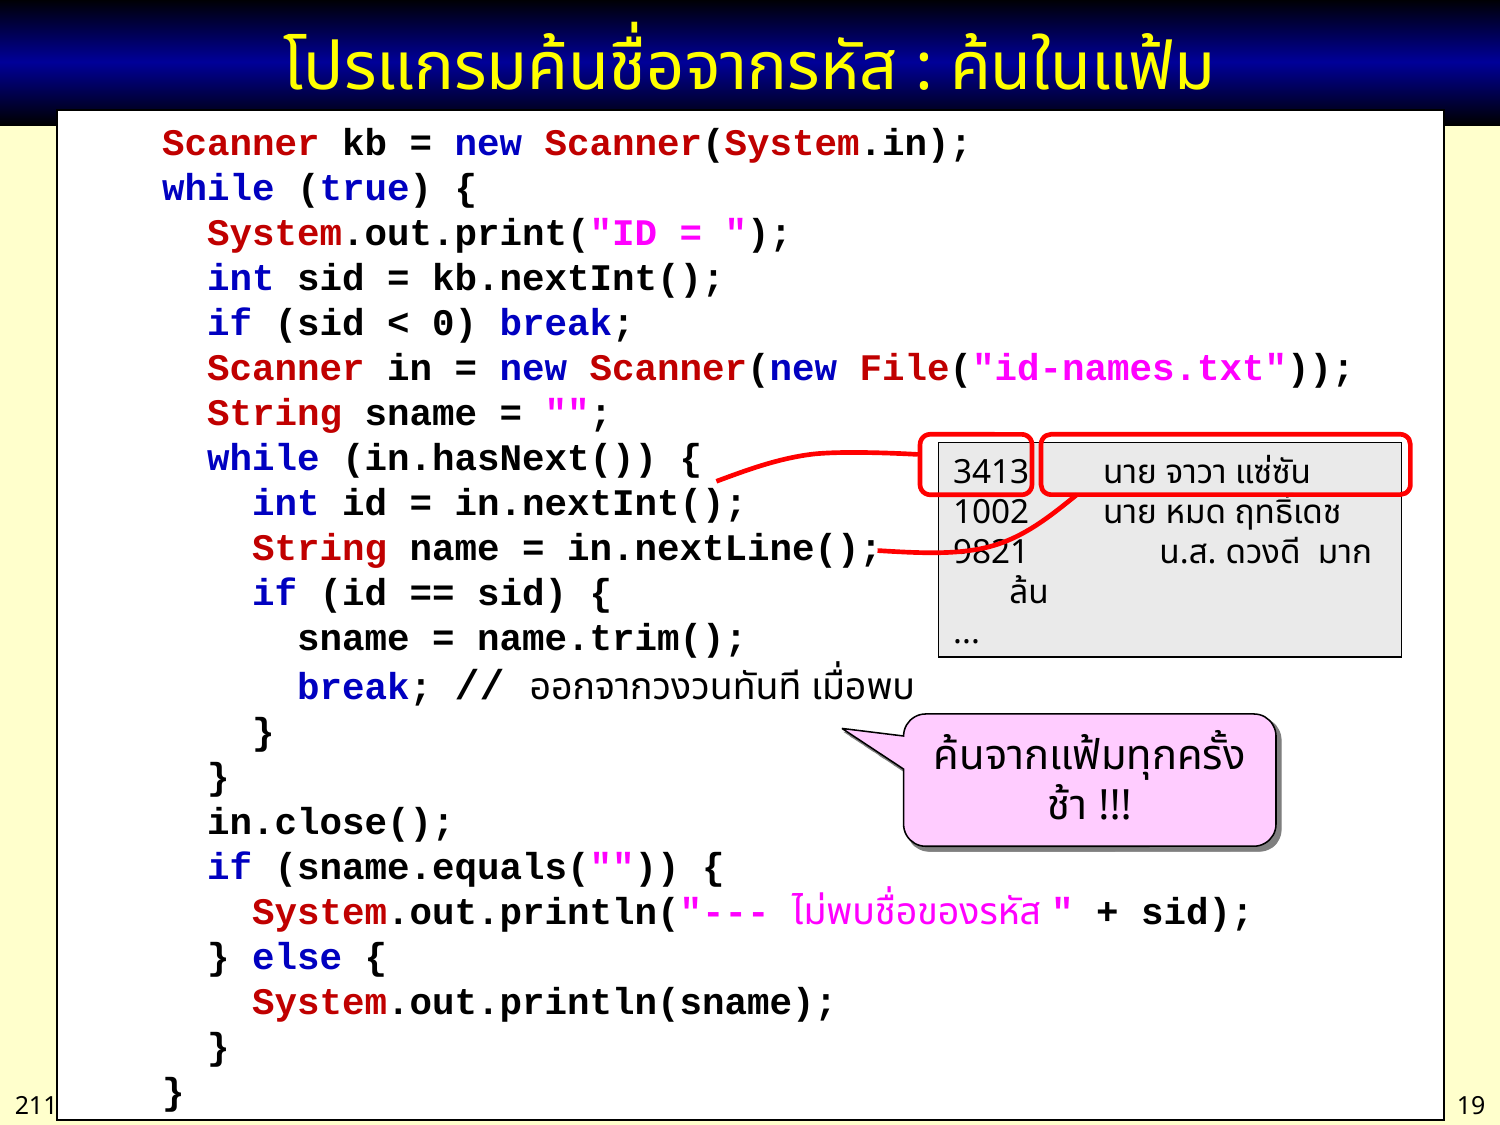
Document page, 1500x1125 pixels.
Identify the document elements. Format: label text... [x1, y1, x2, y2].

title โปรแกรมค้นชื่อจากรหัส : ค้นในแฟ้ม [0, 0, 1500, 126]
text_box 3413 นาย จาวา แซ่ซัน 1002 นาย หมด ฤทธิ์เดช 9821 น.ส. ดวงดี มากล้น ... [938, 564, 1402, 657]
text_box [877, 434, 1411, 556]
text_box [716, 434, 875, 495]
text_box Scanner kb = new Scanner(System.in); while (true) { System.out.print("ID = "); int sid = kb.nextInt(); if (sid < 0) break; Scanner in = new Scanner(new File("id-names.txt")); String sname = ""; while (in.hasNext()) { int id = in.nextInt(); String name = in.nextLine(); if (id == sid) { sname = name.trim(); break; // ออกจากวงวนทันที เมื่อพบ } } in.close(); if (sname.equals("")) { System.out.println("--- ไม่พบชื่อของรหัส " + sid); } else { System.out.println(sname); } } [57, 110, 1444, 1120]
text_box ค้นจากแฟ้มทุกครั้ง ช้า !!! [842, 713, 1277, 847]
